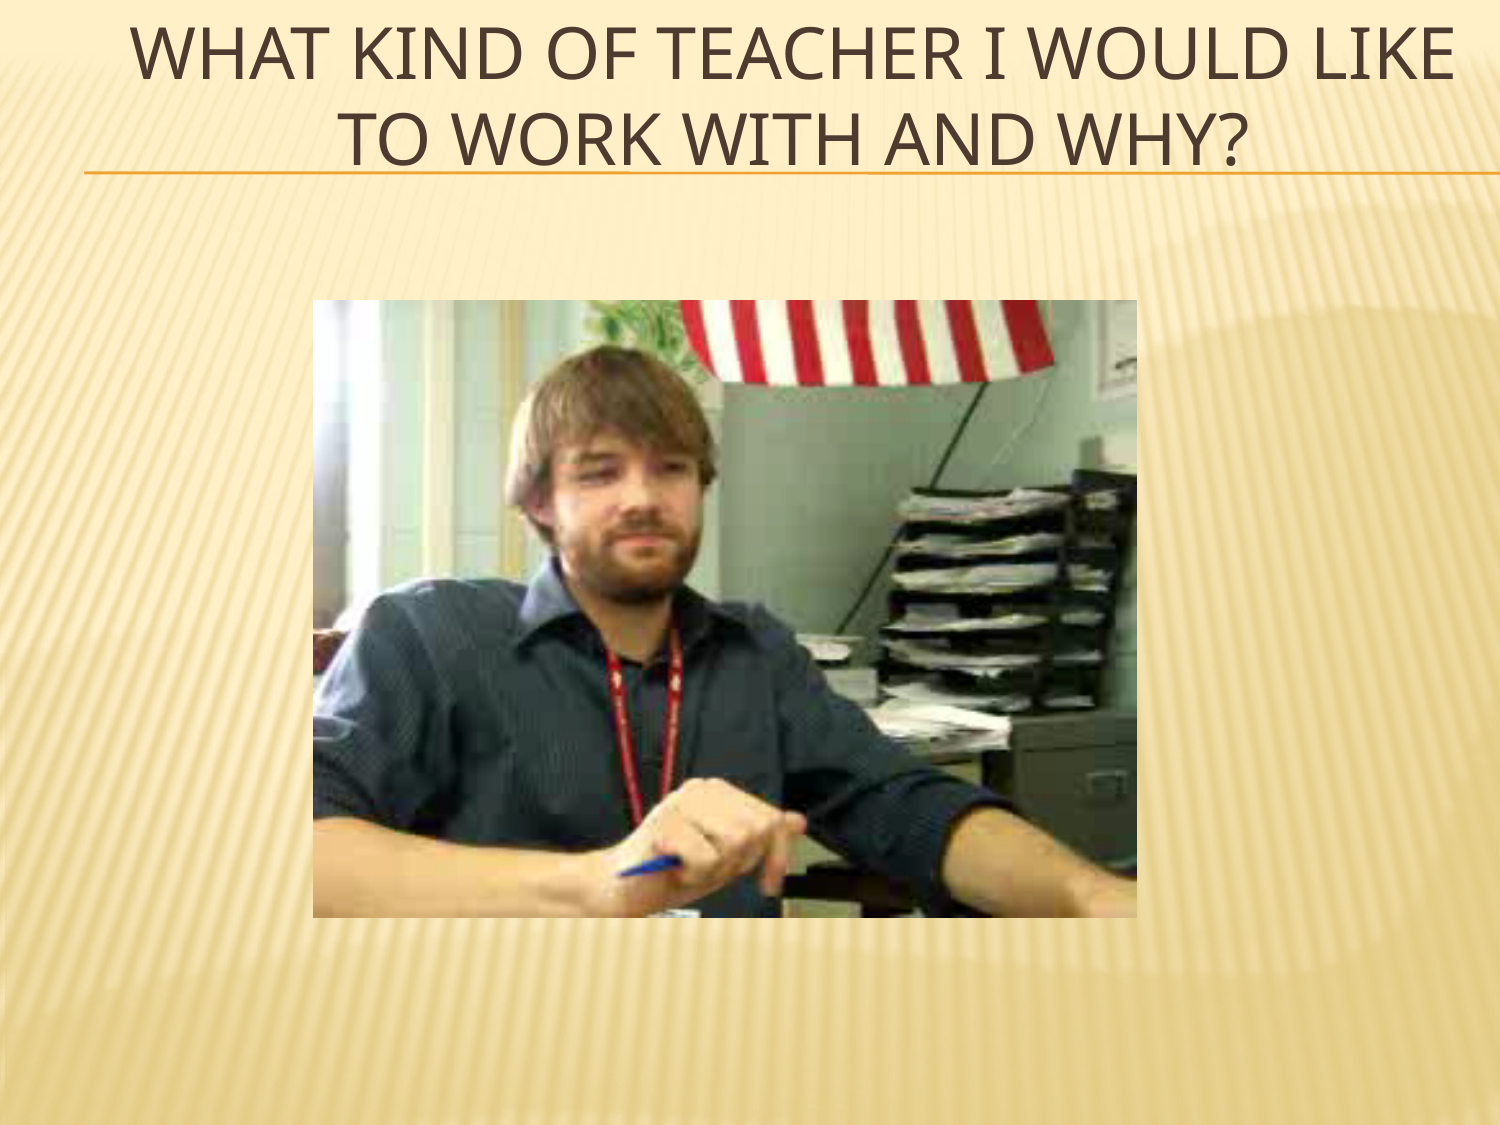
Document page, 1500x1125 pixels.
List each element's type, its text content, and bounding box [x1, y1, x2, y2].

title What kind of teacher I would like to work with and why? [87, 0, 1500, 188]
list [312, 299, 1138, 919]
